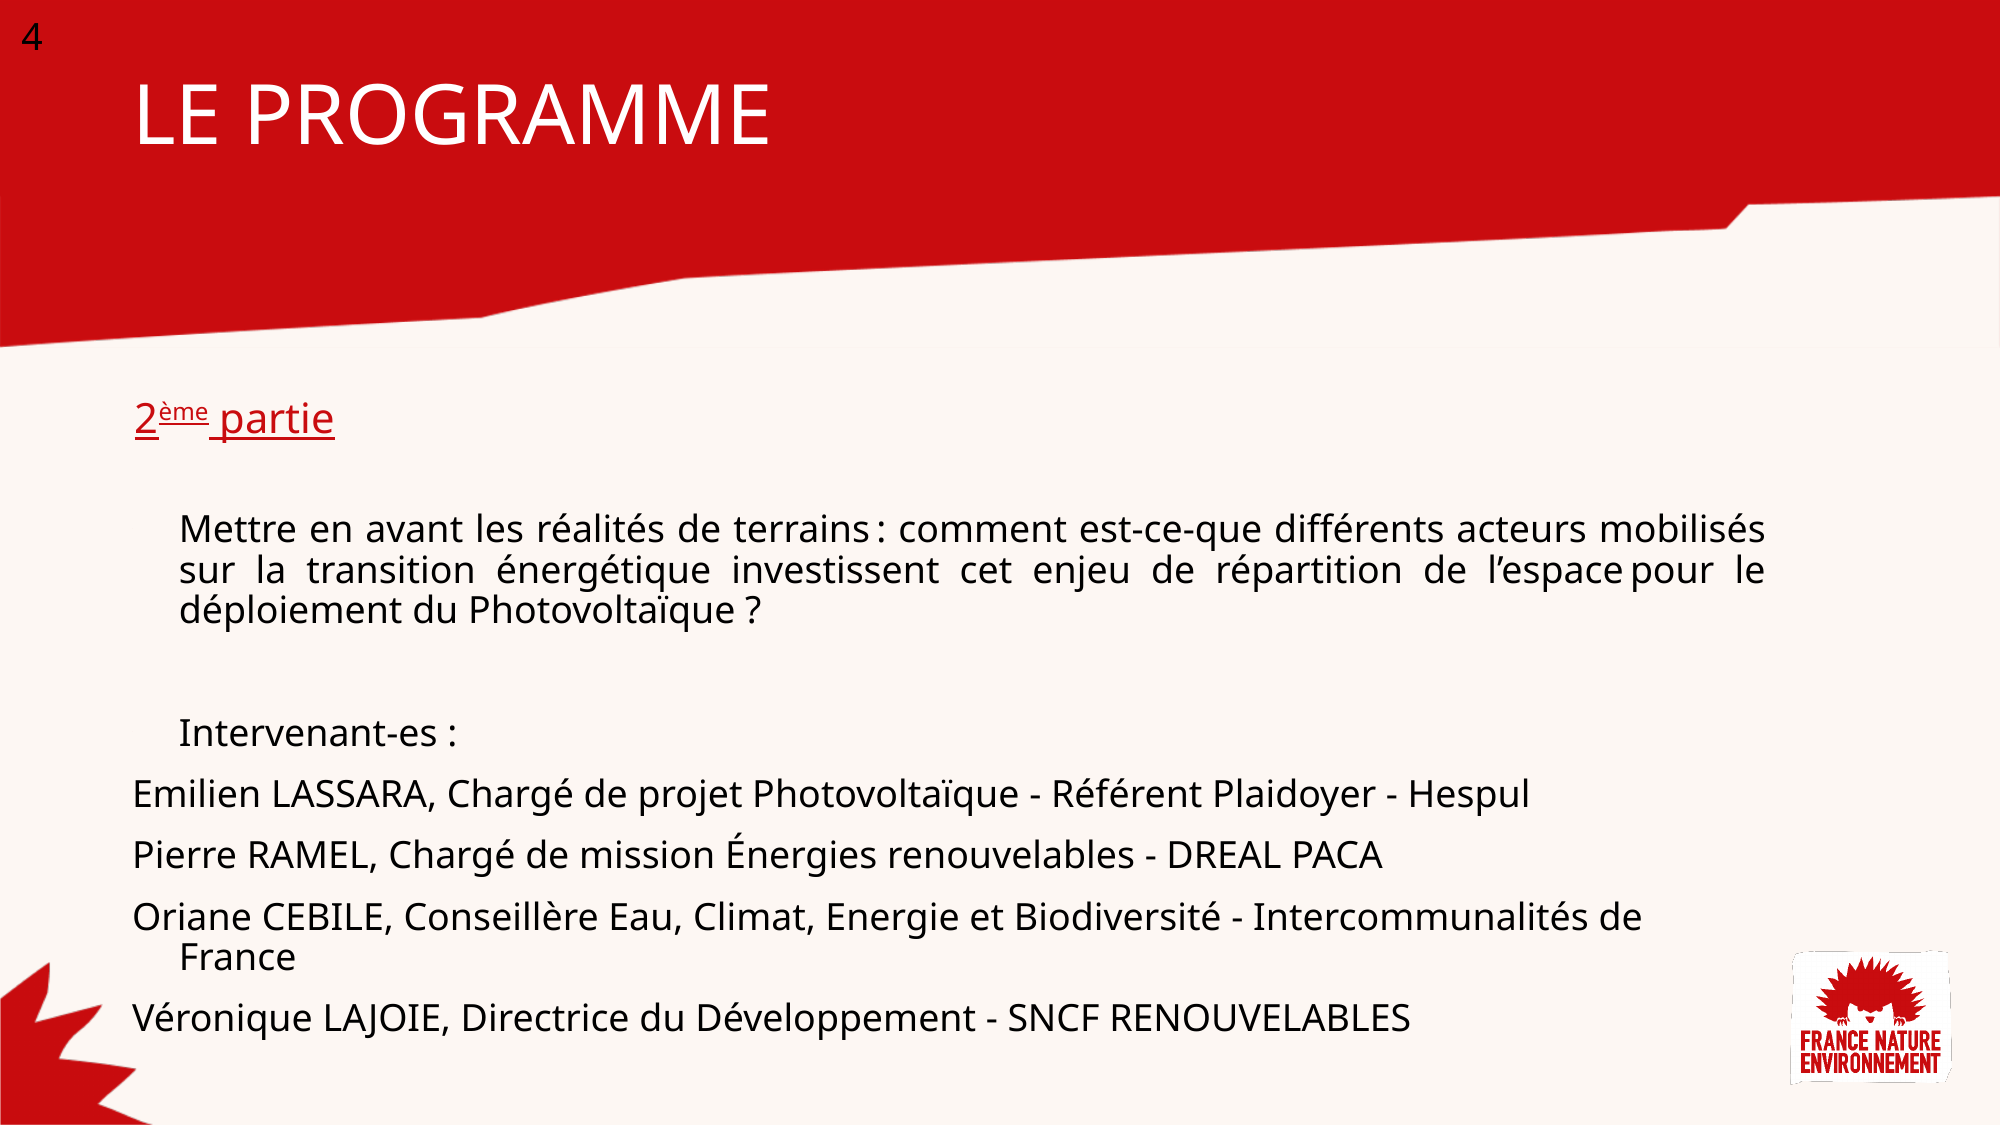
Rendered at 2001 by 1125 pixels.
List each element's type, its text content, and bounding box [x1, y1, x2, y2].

list Mettre en avant les réalités de terrains : comment est-ce-que différents acteurs mobilisés sur la transition énergétique investissent cet enjeu de répartition de l’espace pour le déploiement du Photovoltaïque ? Intervenant-es : Emilien LASSARA, Chargé de projet Photovoltaïque - Référent Plaidoyer - Hespul Pierre RAMEL, Chargé de mission Énergies renouvelables - DREAL PACA Oriane CEBILE, Conseillère Eau, Climat, Energie et Biodiversité - Intercommunalités de France Véronique LAJOIE, Directrice du Développement - SNCF RENOUVELABLES [117, 502, 1783, 725]
picture [1785, 950, 1963, 1085]
list LE PROGRAMME [117, 64, 1714, 167]
list 2ème partie [119, 389, 775, 459]
picture [1, 963, 152, 1124]
picture [0, 0, 2000, 348]
text_box 4 [6, 5, 118, 57]
